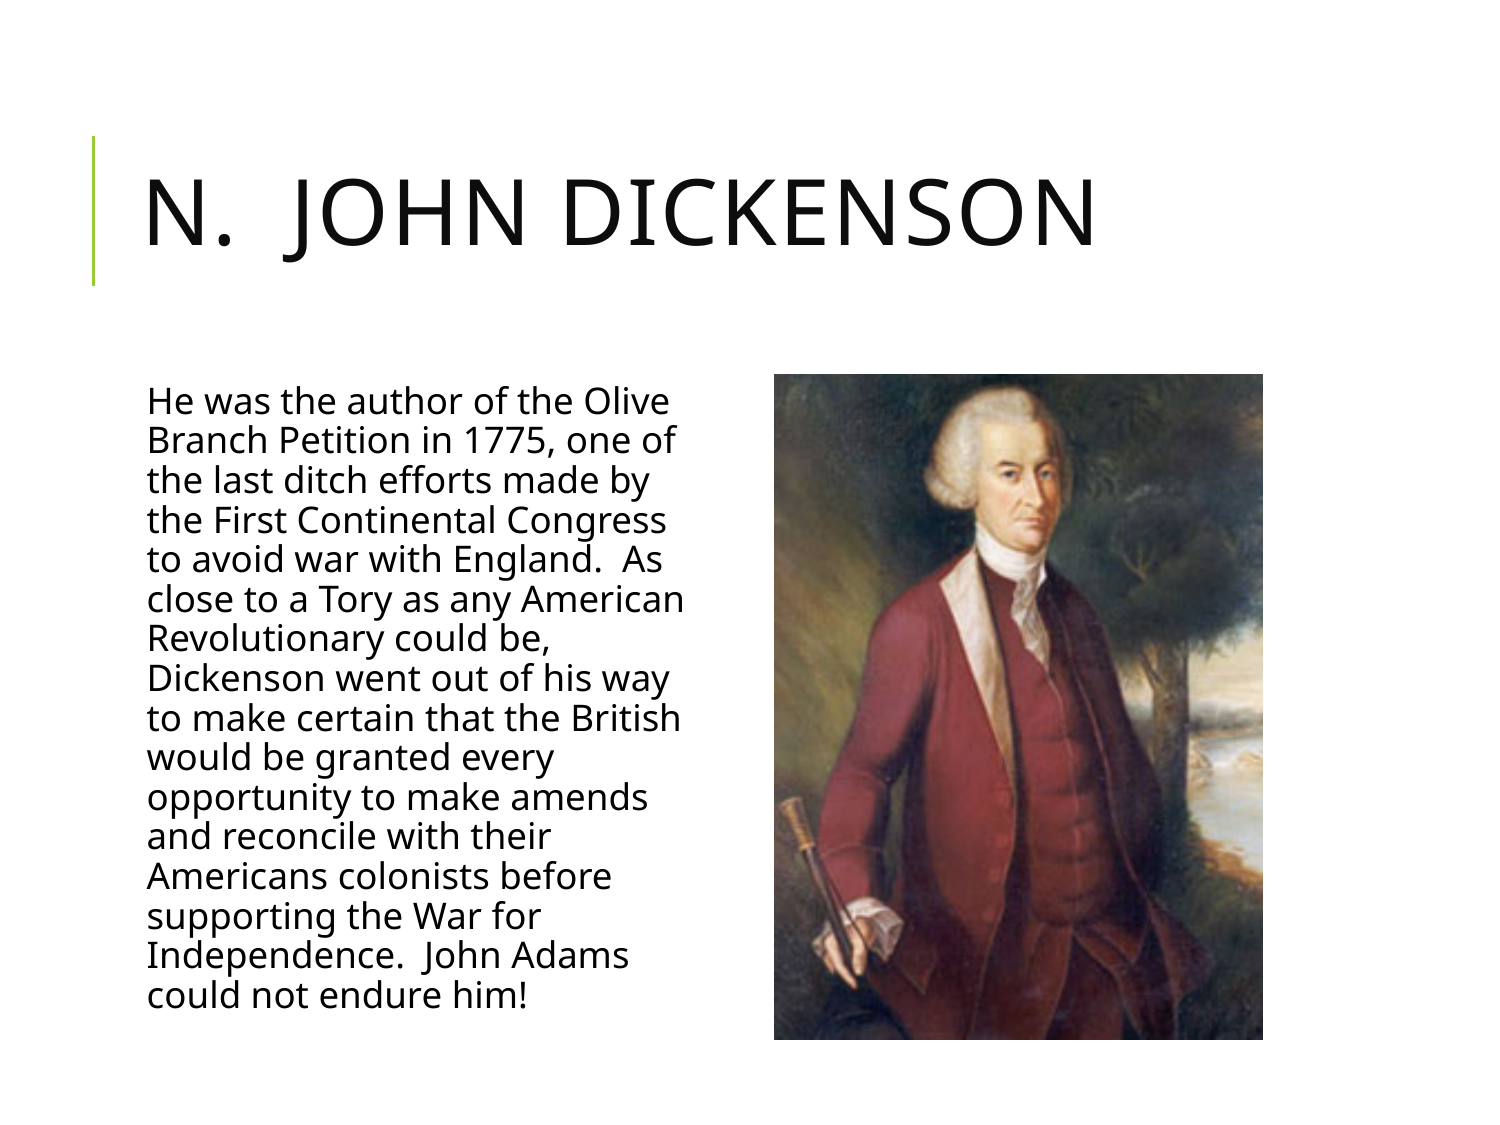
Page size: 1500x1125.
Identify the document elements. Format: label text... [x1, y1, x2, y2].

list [774, 374, 1263, 1040]
title N. John Dickenson [126, 96, 1322, 342]
list He was the author of the Olive Branch Petition in 1775, one of the last ditch efforts made by the First Continental Congress to avoid war with England. As close to a Tory as any American Revolutionary could be, Dickenson went out of his way to make certain that the British would be granted every opportunity to make amends and reconcile with their Americans colonists before supporting the War for Independence. John Adams could not endure him! [126, 375, 711, 1035]
